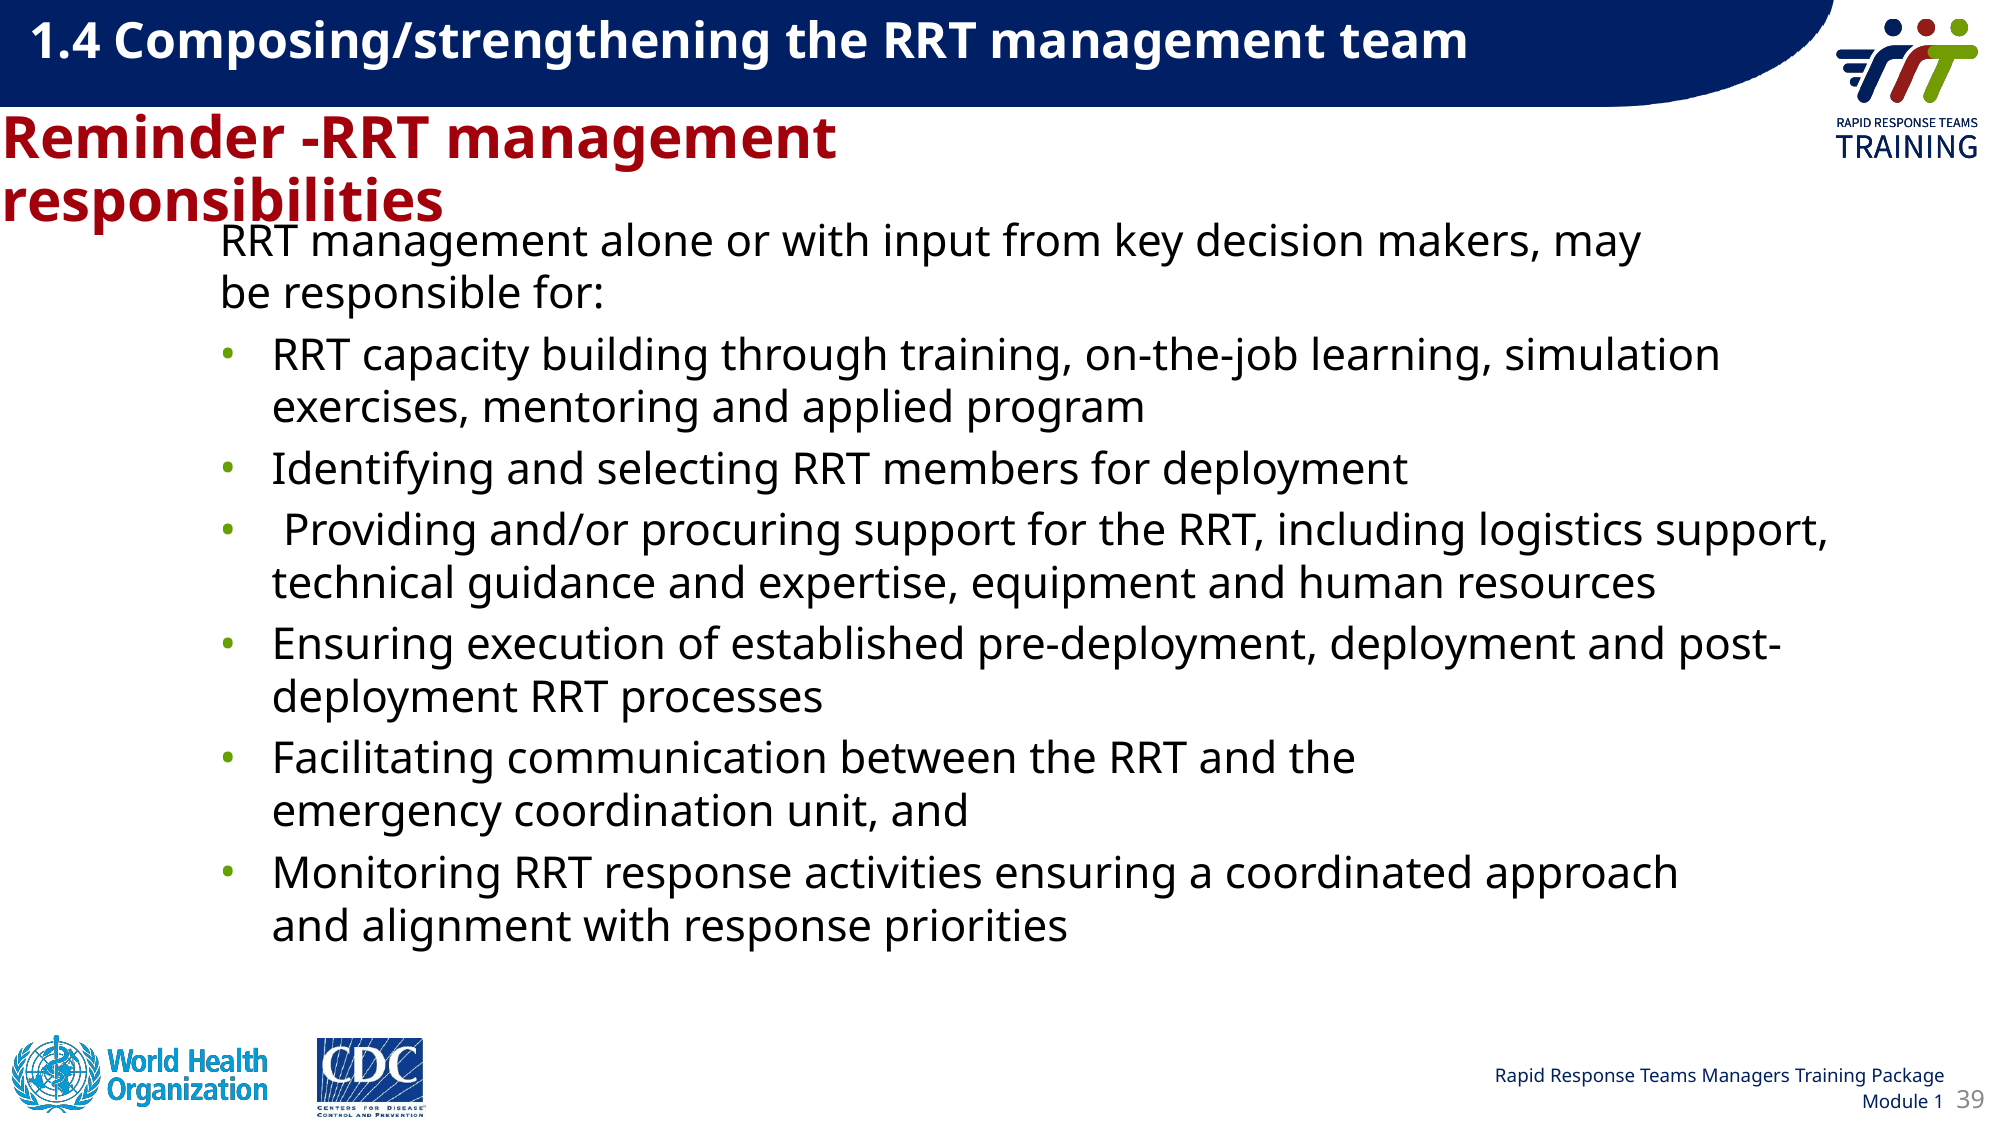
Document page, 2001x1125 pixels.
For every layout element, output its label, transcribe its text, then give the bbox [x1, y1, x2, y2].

picture [0, 0, 1978, 167]
picture [50, 1108, 62, 1113]
picture [30, 1083, 37, 1091]
picture [59, 1035, 267, 1113]
picture [12, 1083, 48, 1113]
text_box 39 [1557, 1075, 1993, 1121]
picture [22, 1062, 26, 1077]
picture [71, 1053, 90, 1091]
picture [36, 1088, 78, 1105]
text_box 1.4 Composing/strengthening the RRT management team [22, 7, 1534, 110]
picture [24, 1054, 36, 1087]
picture [46, 1056, 54, 1062]
picture [34, 1054, 43, 1078]
picture [12, 1035, 54, 1068]
list RRT management alone or with input from key decision makers, may be responsible for: RRT capacity building through training, on-the-job learning, simulation exercises, mentoring and applied program Identifying and selecting RRT members for deployment Providing and/or procuring support for the RRT, including logistics support, technical guidance and expertise, equipment and human resources Ensuring execution of established pre-deployment, deployment and post-deployment RRT processes Facilitating communication between the RRT and the emergency coordination unit, and Monitoring RRT response activities ensuring a coordinated approach and alignment with response priorities [140, 204, 1855, 969]
picture [40, 1062, 47, 1070]
picture [317, 1038, 426, 1117]
title Reminder -RRT management responsibilities [0, 73, 1234, 266]
